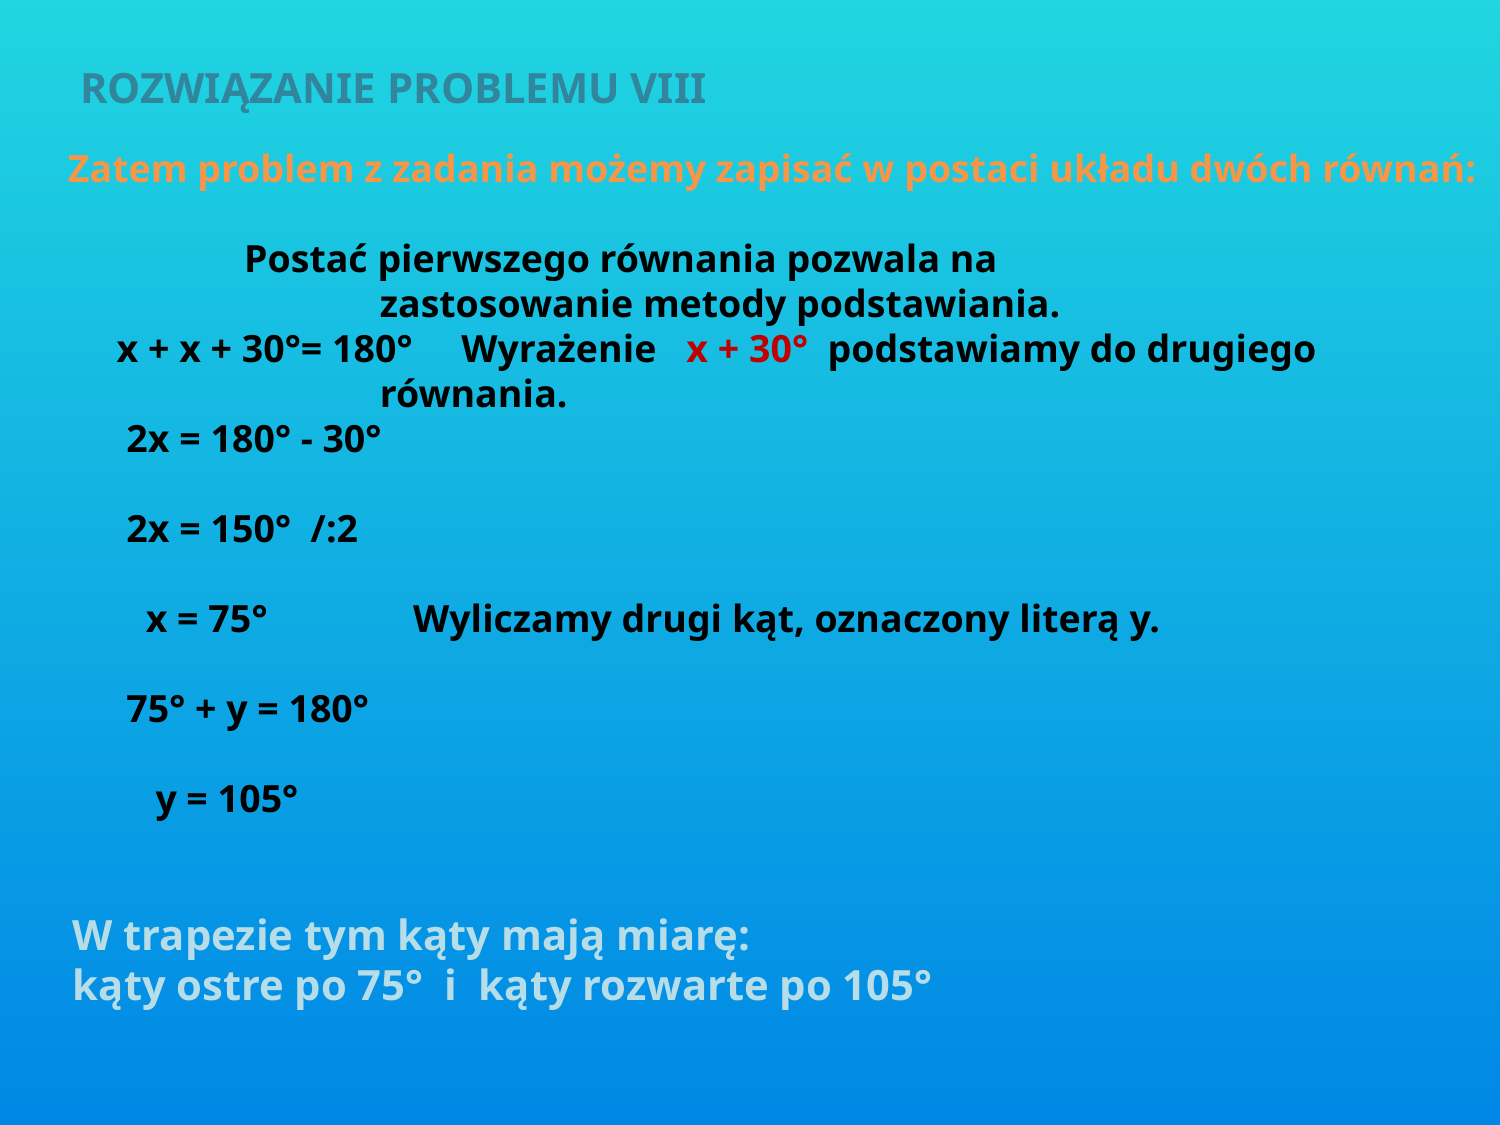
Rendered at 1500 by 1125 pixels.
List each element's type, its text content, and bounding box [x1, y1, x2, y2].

list ROZWIĄZANIE PROBLEMU VIII [64, 54, 1415, 797]
text_box W trapezie tym kąty mają miarę: kąty ostre po 75° i kąty rozwarte po 105° [58, 901, 1429, 1017]
